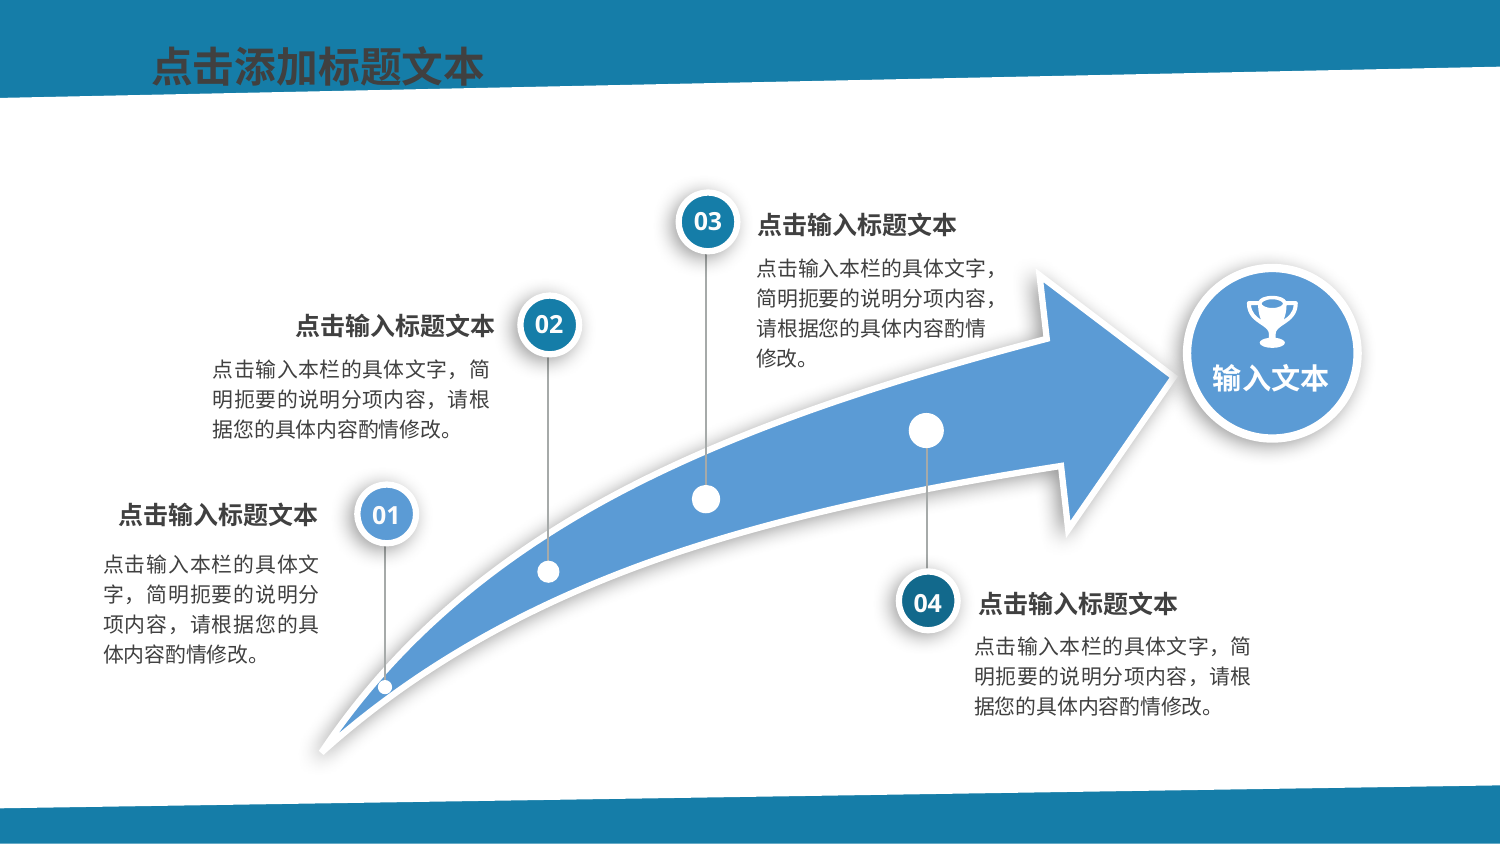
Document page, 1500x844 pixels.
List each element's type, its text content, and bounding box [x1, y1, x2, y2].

text_box [691, 484, 721, 514]
text_box [1246, 295, 1298, 348]
text_box [377, 680, 393, 695]
text_box [908, 412, 944, 449]
text_box [520, 295, 580, 355]
text_box 点击添加标题文本 [136, 33, 501, 99]
text_box [321, 275, 1171, 753]
text_box 点击输入本栏的具体文字，简明扼要的说明分项内容，请根据您的具体内容酌情修改。 [212, 351, 491, 429]
text_box 点击输入本栏的具体文字，简明扼要的说明分项内容，请根据您的具体内容酌情修改。 [756, 250, 987, 327]
text_box 03 [692, 201, 724, 240]
text_box 01 [370, 495, 402, 534]
text_box 点击输入标题文本 [978, 579, 1207, 628]
text_box 点击输入标题文本 [218, 302, 496, 353]
text_box [678, 192, 738, 252]
text_box 02 [533, 305, 566, 343]
text_box [1187, 267, 1358, 439]
text_box [357, 484, 417, 544]
text_box 04 [911, 583, 944, 622]
text_box [537, 560, 560, 583]
text_box 输入文本 [1208, 354, 1334, 406]
text_box [898, 571, 958, 631]
text_box 点击输入标题文本 [76, 489, 334, 540]
text_box 点击输入本栏的具体文字，简明扼要的说明分项内容，请根据您的具体内容酌情修改。 [88, 539, 335, 616]
text_box 点击输入标题文本 [757, 201, 987, 250]
text_box 点击输入本栏的具体文字，简明扼要的说明分项内容，请根据您的具体内容酌情修改。 [974, 628, 1252, 705]
